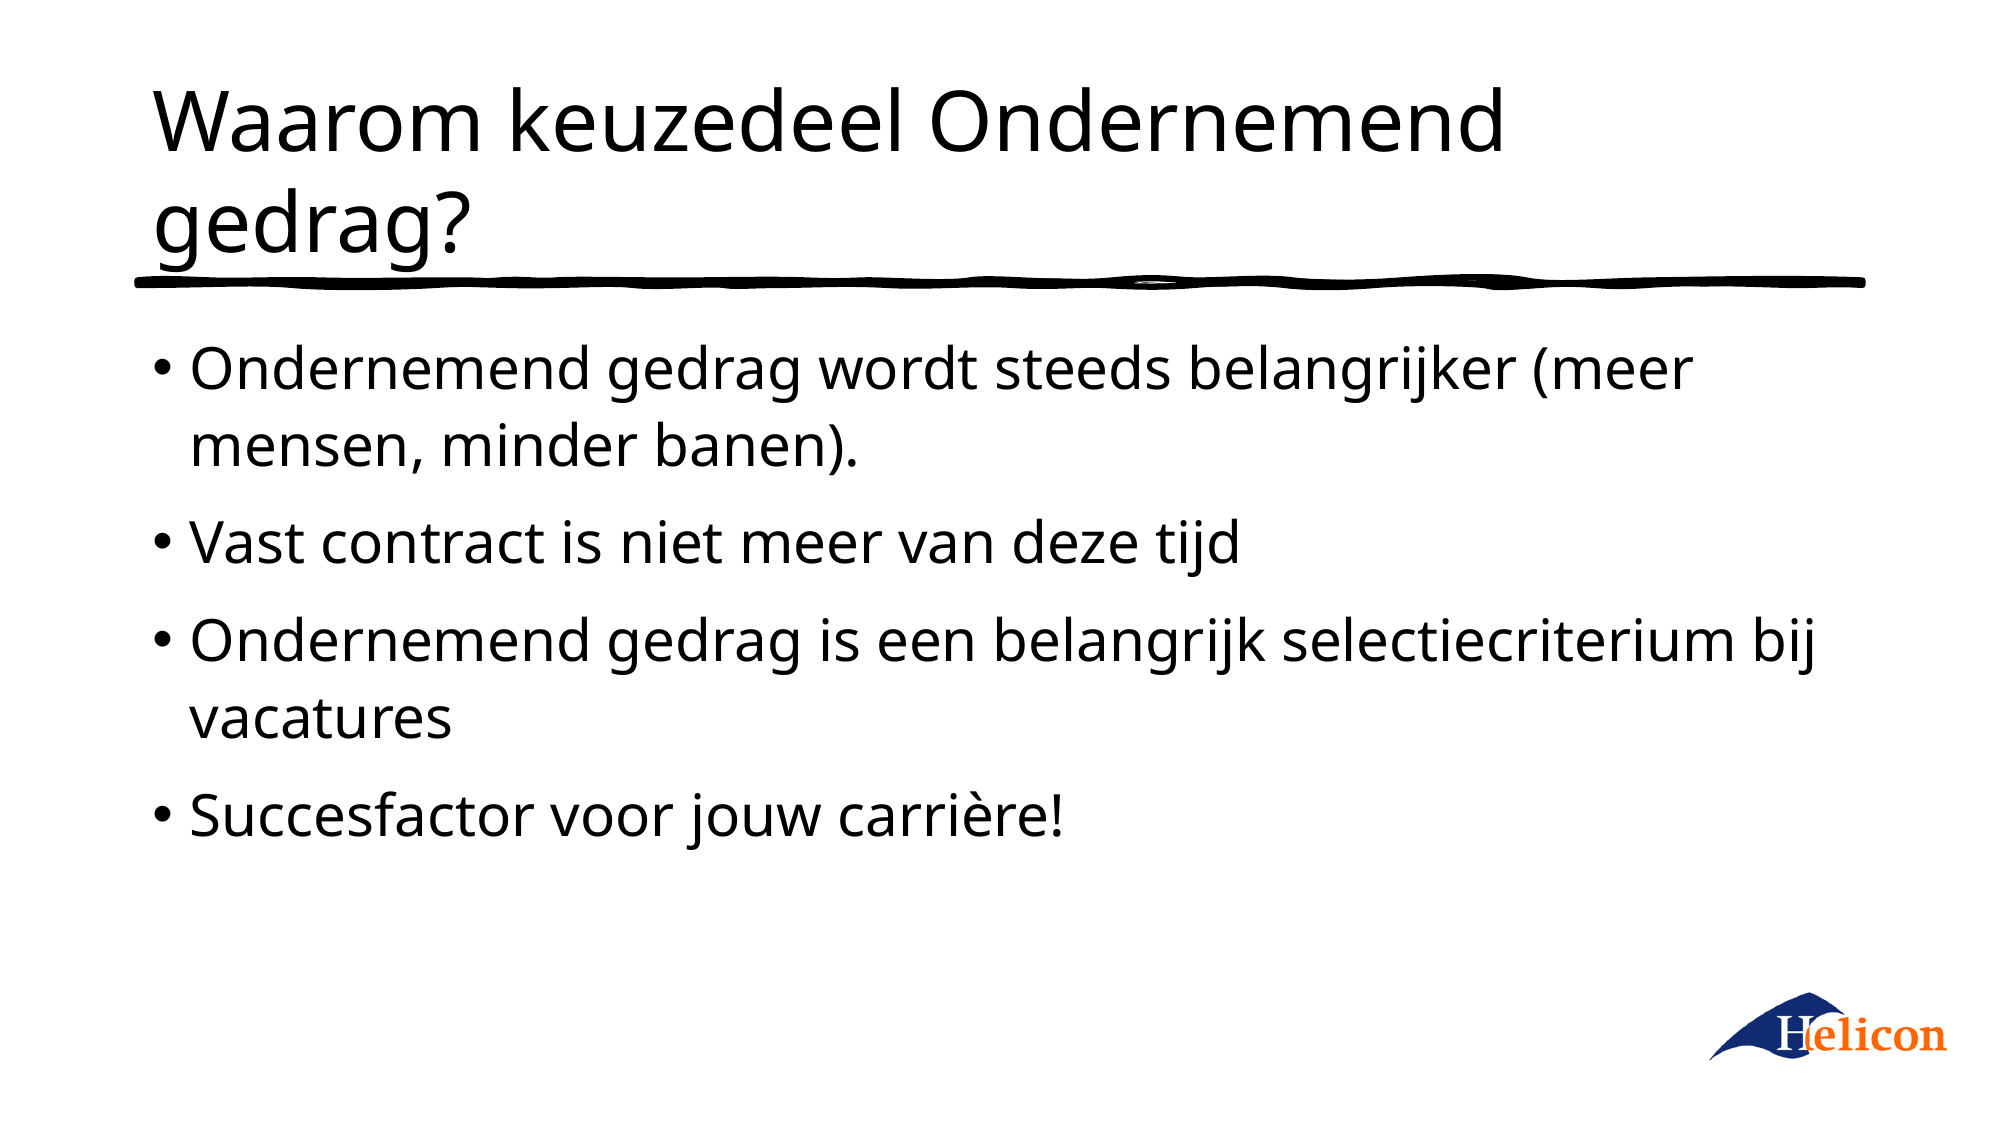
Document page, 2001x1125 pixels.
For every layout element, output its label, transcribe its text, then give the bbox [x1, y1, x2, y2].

title Waarom keuzedeel Ondernemend gedrag? [137, 59, 1863, 278]
picture [1671, 952, 2000, 1125]
list Ondernemend gedrag wordt steeds belangrijker (meer mensen, minder banen). Vast contract is niet meer van deze tijd Ondernemend gedrag is een belangrijk selectiecriterium bij vacatures Succesfactor voor jouw carrière! [137, 316, 1863, 1014]
